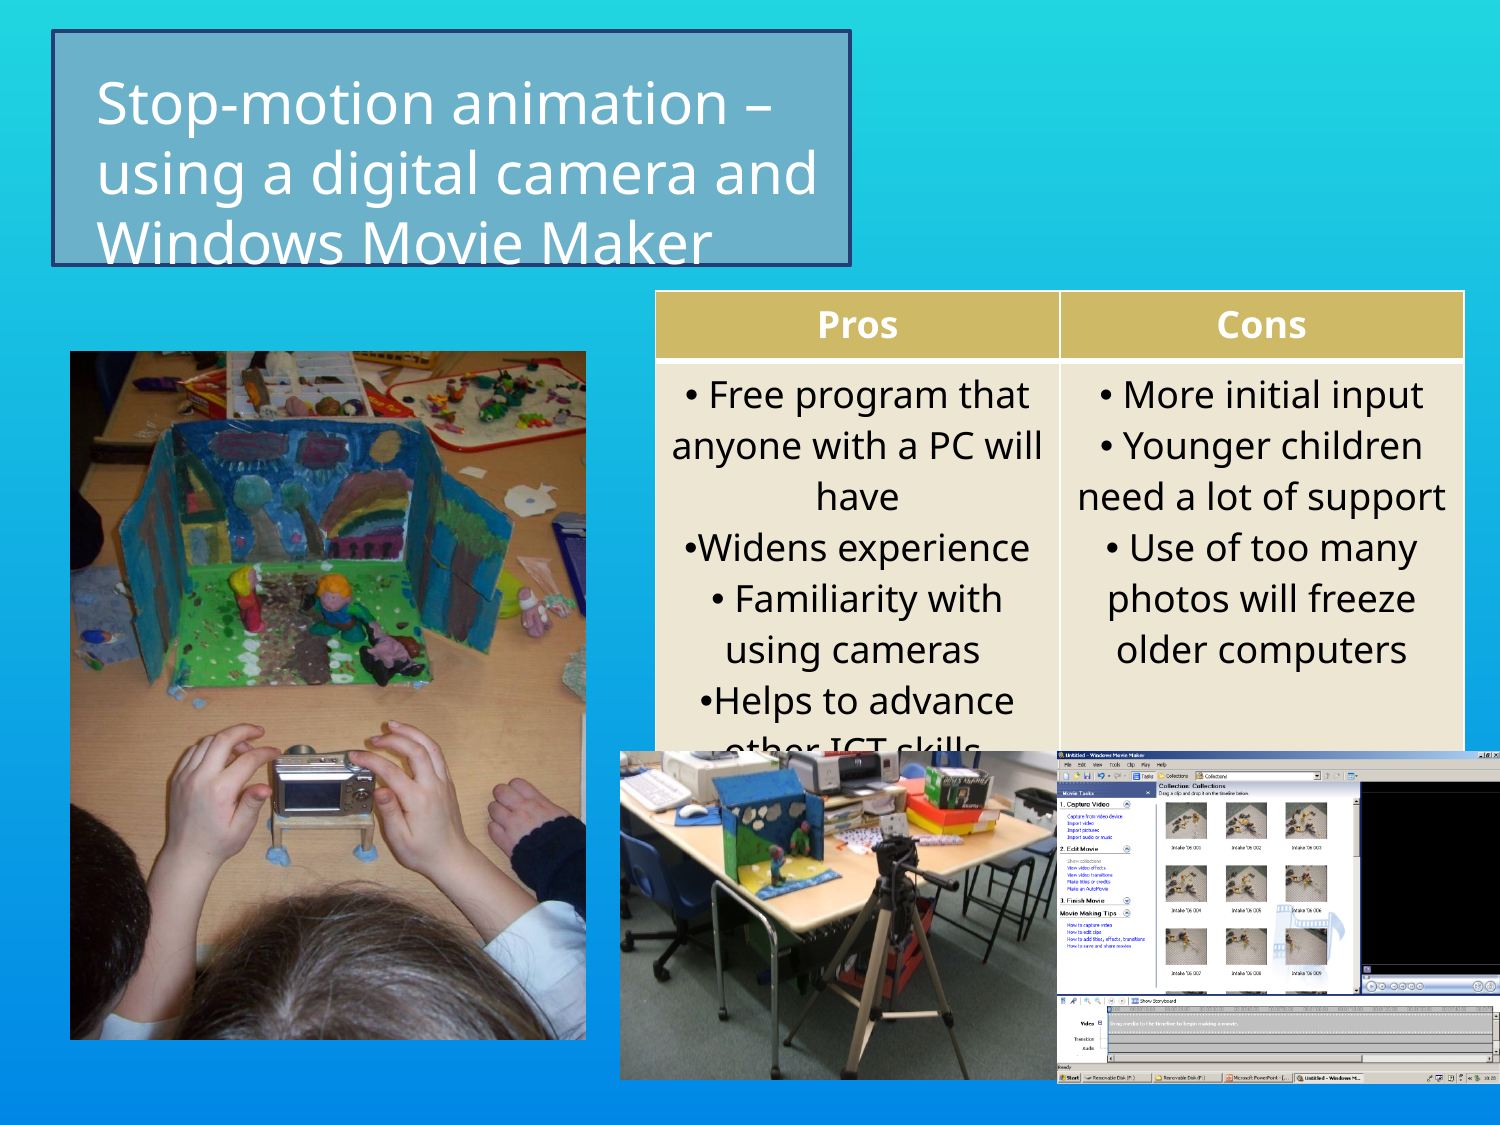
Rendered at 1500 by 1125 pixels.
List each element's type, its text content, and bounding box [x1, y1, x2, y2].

table_header Cons [1061, 292, 1463, 358]
text_box Stop-motion animation – using a digital camera and Windows Movie Maker [81, 58, 879, 284]
text_box [51, 29, 852, 267]
picture [619, 751, 1500, 1084]
picture [0, 351, 655, 1040]
table_header Pros [656, 292, 1059, 358]
table_cell More initial input Younger children need a lot of support Use of too many photos will freeze older computers [1061, 364, 1463, 751]
table_cell Free program that anyone with a PC will have Widens experience Familiarity with using cameras Helps to advance other ICT skills [656, 364, 1059, 751]
